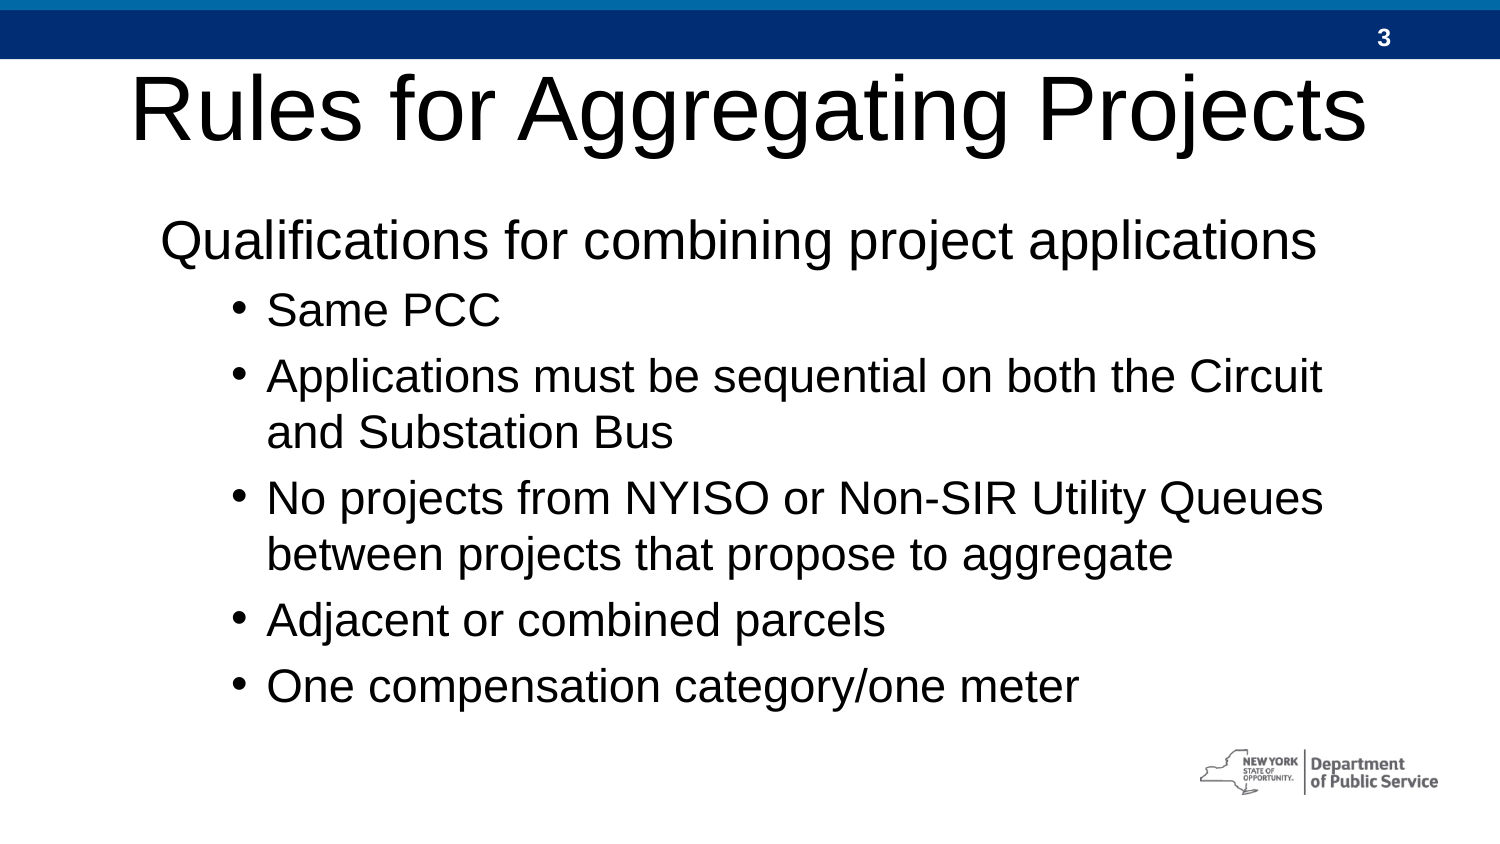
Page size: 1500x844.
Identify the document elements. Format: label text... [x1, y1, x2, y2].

list Qualifications for combining project applications Same PCC Applications must be sequential on both the Circuit and Substation Bus No projects from NYISO or Non-SIR Utility Queues between projects that propose to aggregate Adjacent or combined parcels One compensation category/one meter [75, 196, 1425, 722]
picture [1200, 749, 1438, 795]
title Rules for Aggregating Projects [75, 33, 1425, 175]
